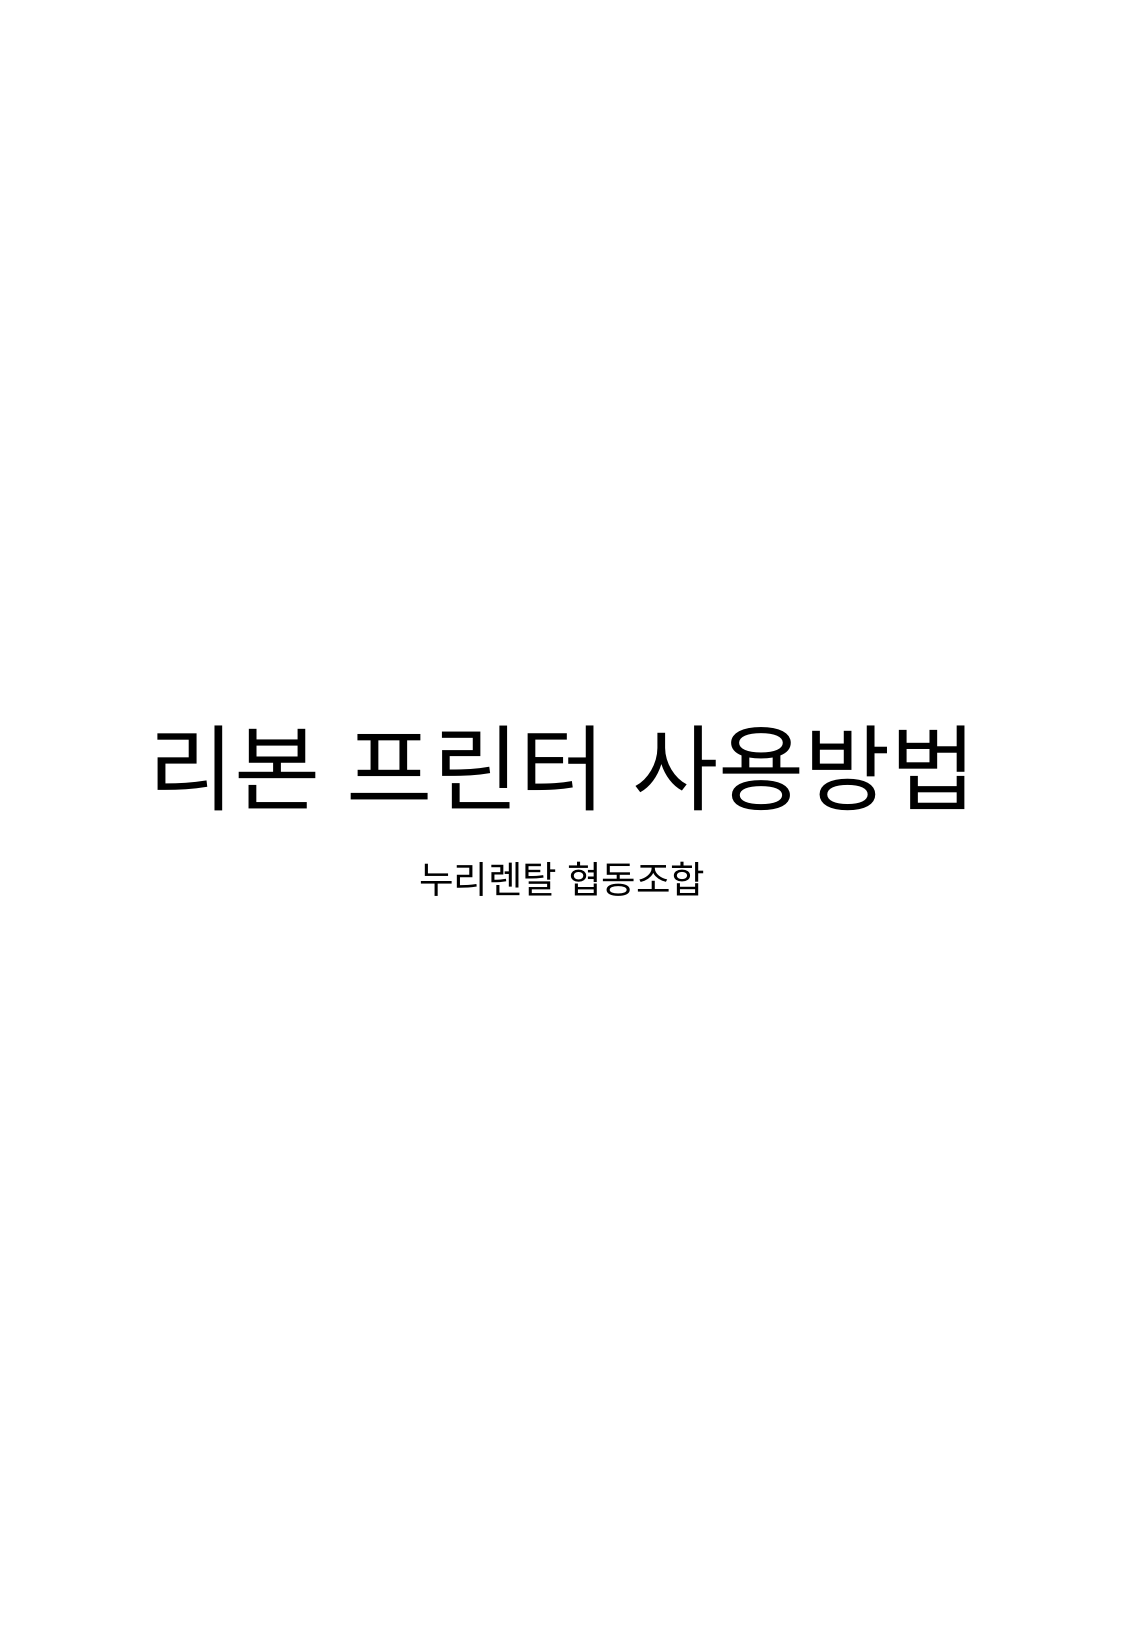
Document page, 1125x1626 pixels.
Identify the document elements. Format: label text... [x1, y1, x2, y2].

title 리본 프린터 사용방법 [84, 265, 1041, 832]
subtitle 누리렌탈 협동조합 [140, 853, 985, 1246]
